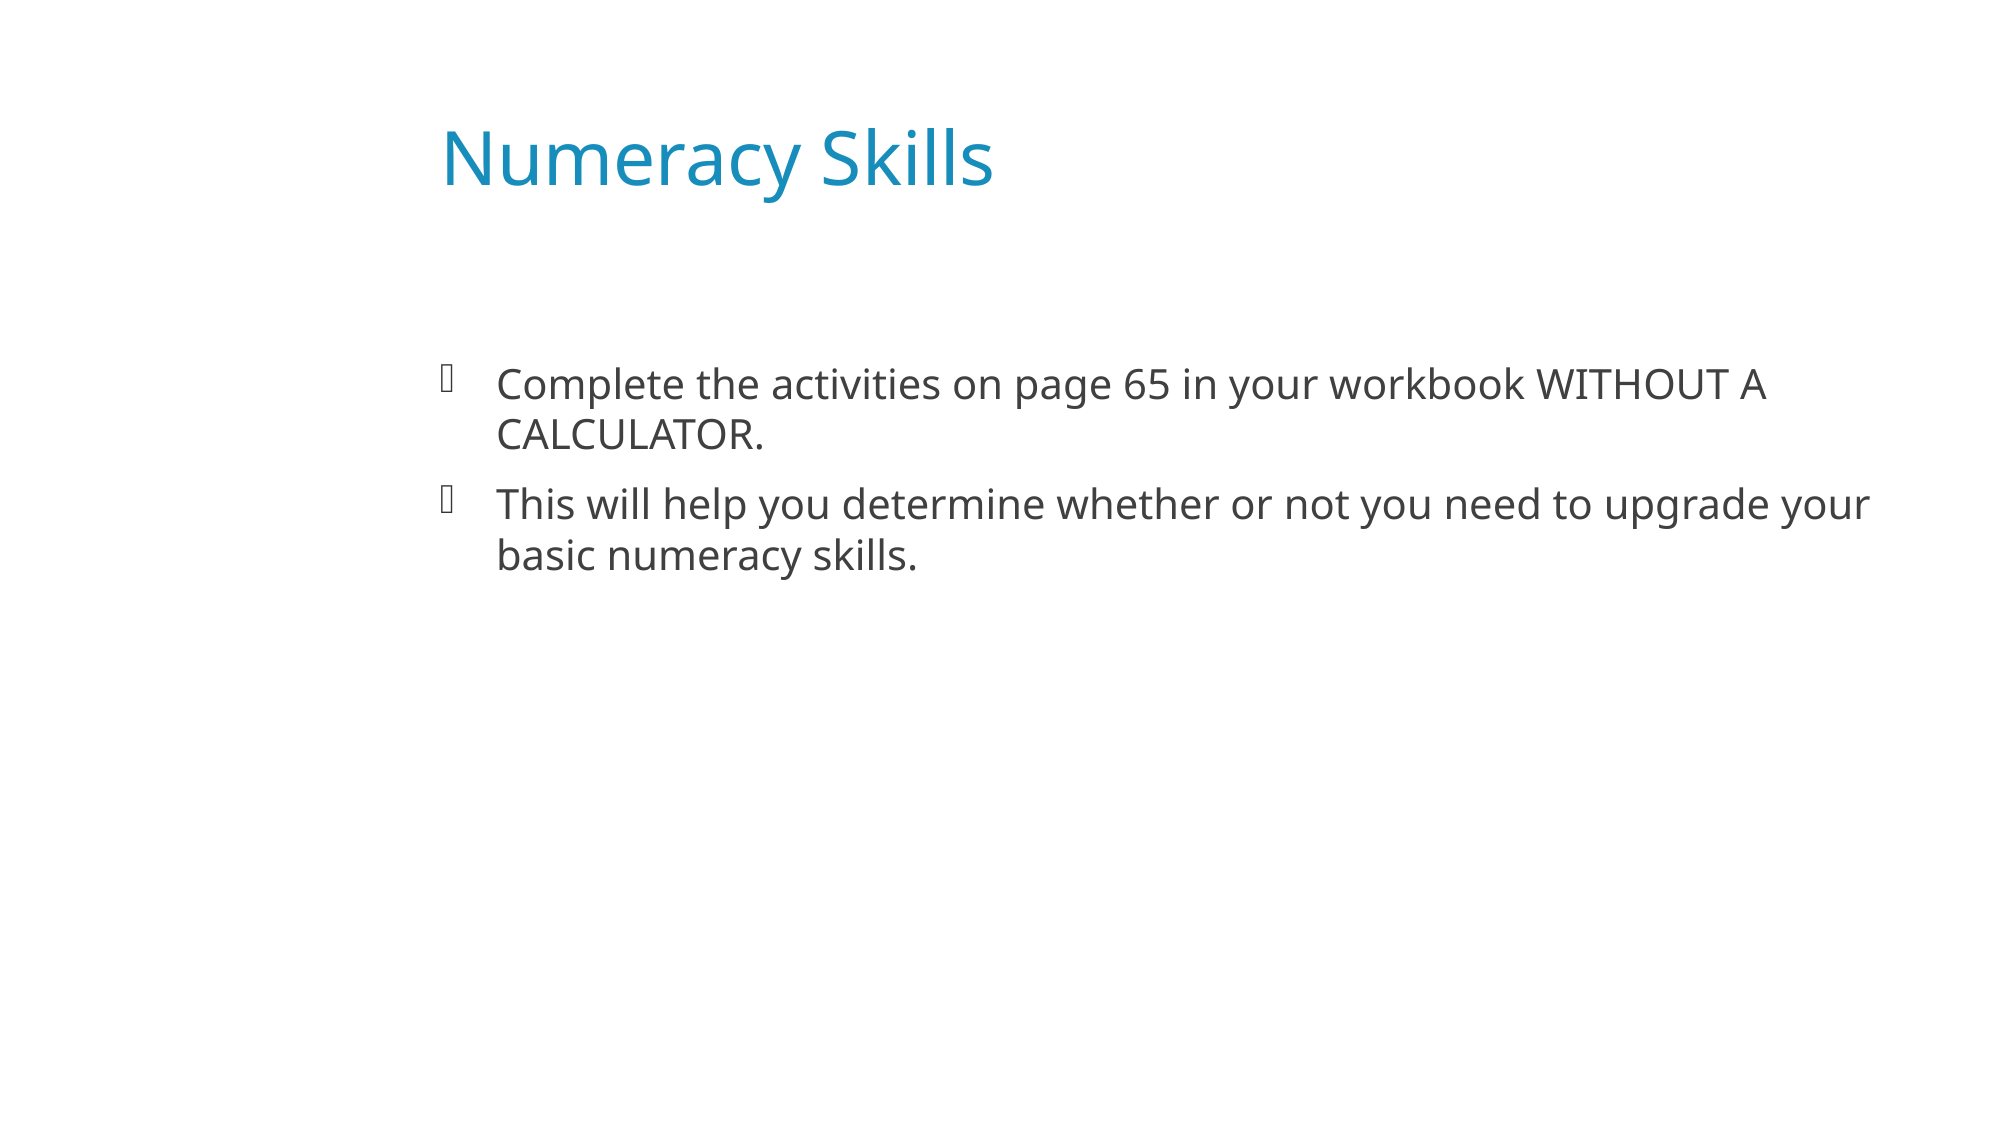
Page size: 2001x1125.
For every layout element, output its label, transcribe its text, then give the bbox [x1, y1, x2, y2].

title Numeracy Skills [425, 102, 1888, 313]
list Complete the activities on page 65 in your workbook WITHOUT A CALCULATOR. This will help you determine whether or not you need to upgrade your basic numeracy skills. [424, 350, 1888, 1074]
